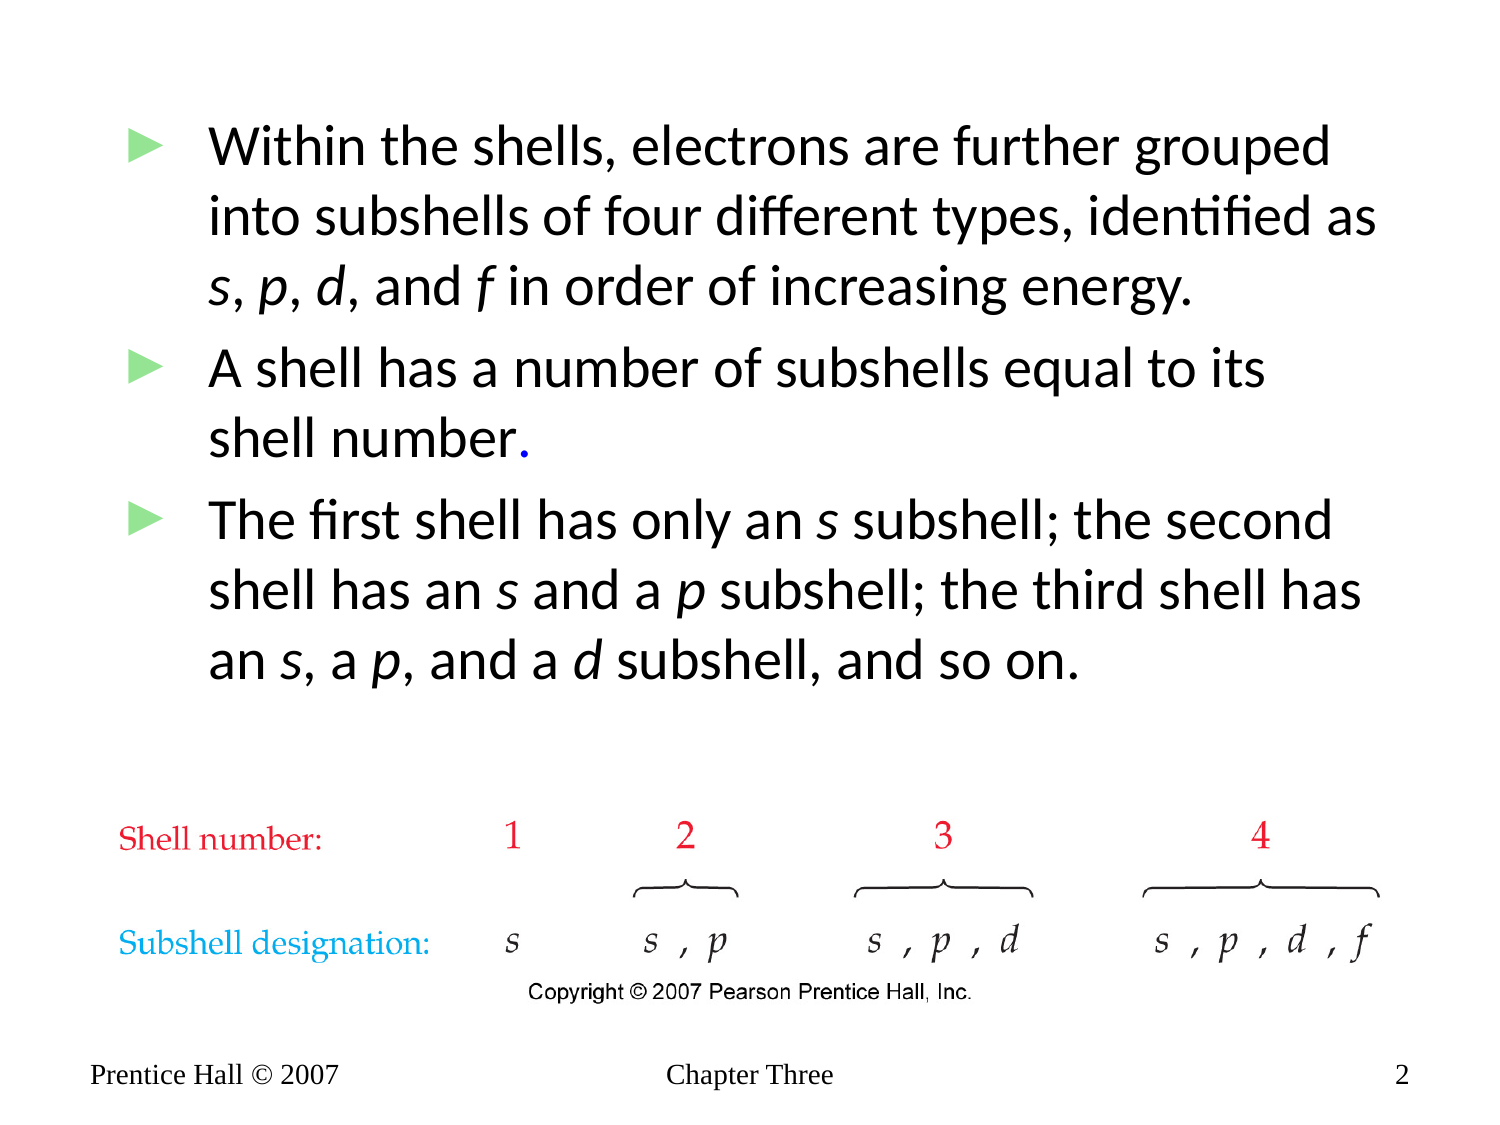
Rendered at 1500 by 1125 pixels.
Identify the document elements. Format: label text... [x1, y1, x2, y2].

slide_number 2 [1074, 1042, 1425, 1103]
list Within the shells, electrons are further grouped into subshells of four different types, identified as s, p, d, and f in order of increasing energy. A shell has a number of subshells equal to its shell number. The first shell has only an s subshell; the second shell has an s and a p subshell; the third shell has an s, a p, and a d subshell, and so on. [99, 99, 1400, 1000]
slide_number Prentice Hall © 2007 [75, 1042, 425, 1103]
picture [112, 812, 1388, 1023]
footer Chapter Three [512, 1042, 988, 1103]
